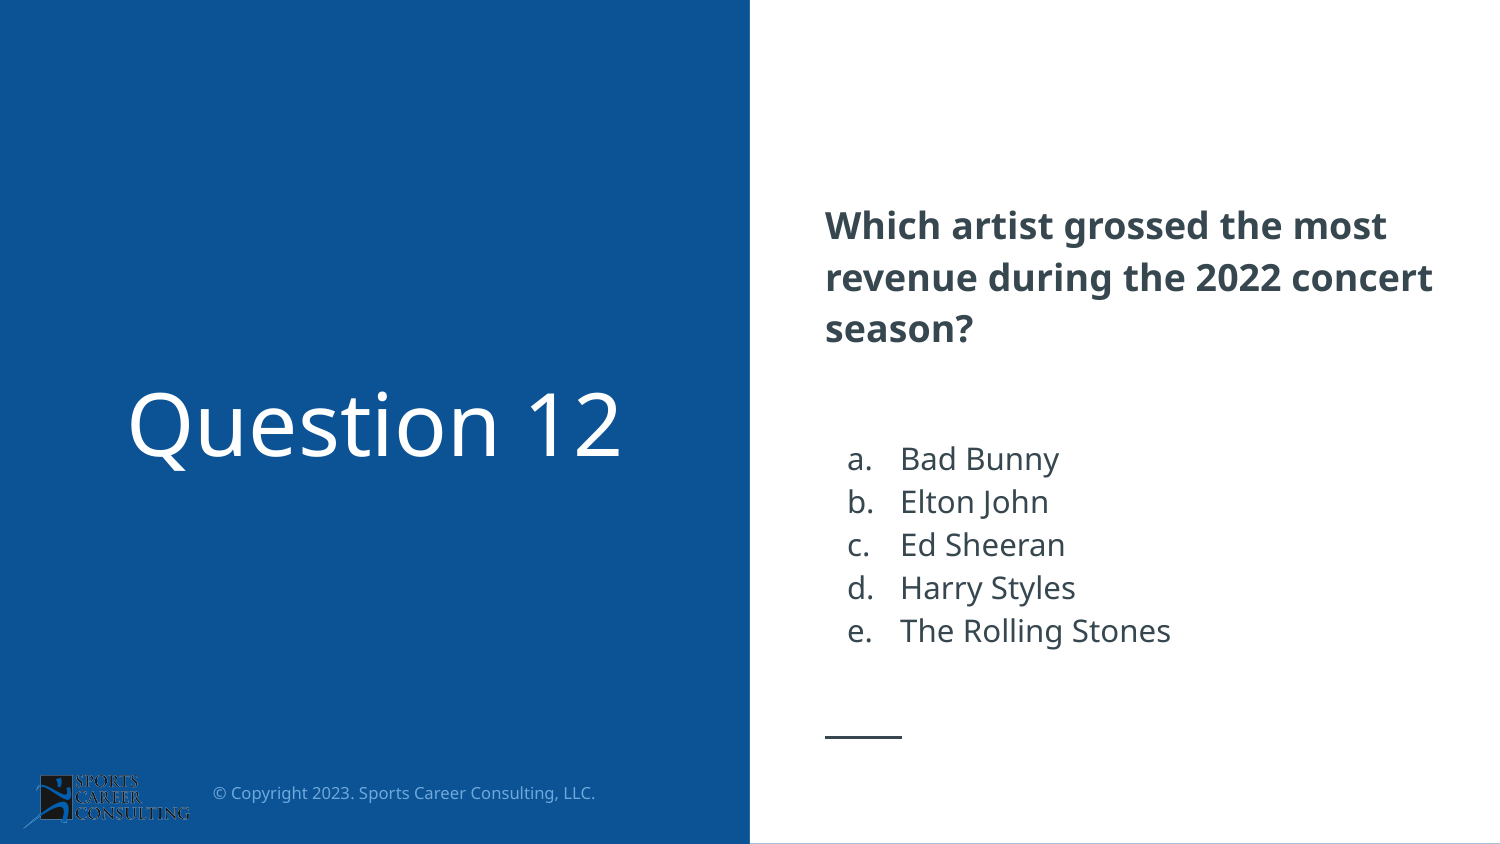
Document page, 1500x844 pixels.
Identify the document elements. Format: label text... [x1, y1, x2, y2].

list Which artist grossed the most revenue during the 2022 concert season? Bad Bunny Elton John Ed Sheeran Harry Styles The Rolling Stones [810, 118, 1455, 725]
picture [22, 774, 190, 829]
text_box © Copyright 2023. Sports Career Consulting, LLC. [197, 767, 750, 838]
title Question 12 [43, 298, 708, 546]
